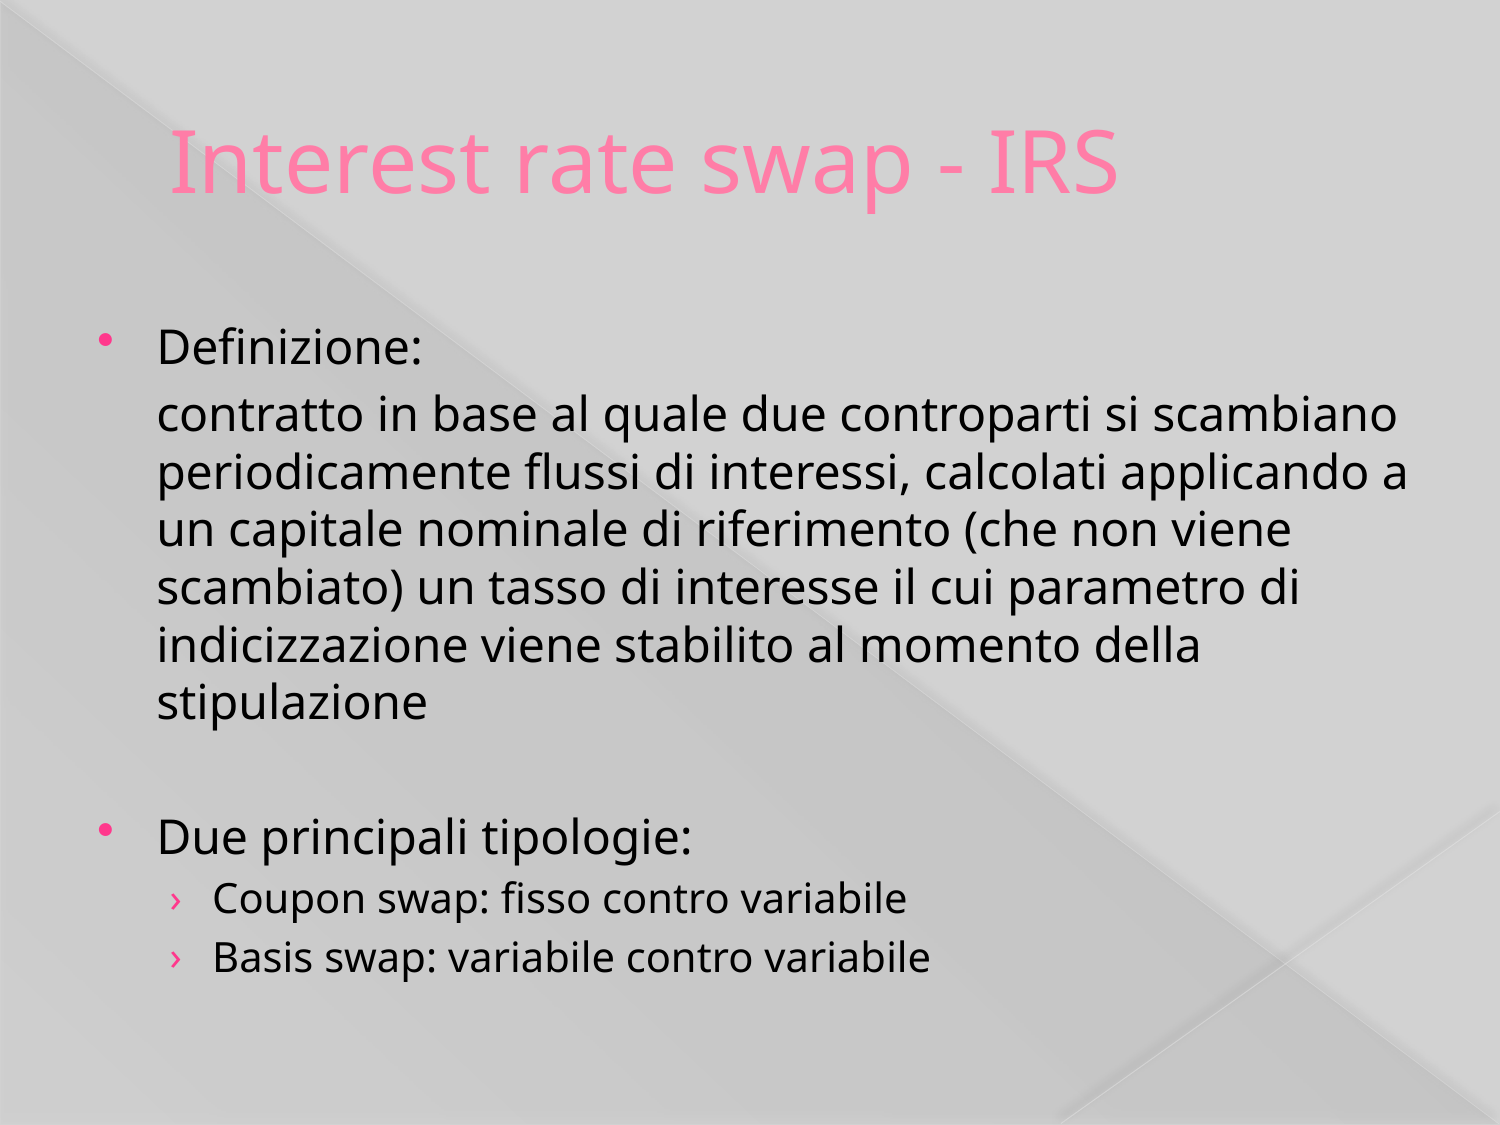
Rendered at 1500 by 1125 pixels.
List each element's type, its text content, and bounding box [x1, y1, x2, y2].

title Interest rate swap - IRS [75, 43, 1425, 274]
list Definizione: contratto in base al quale due controparti si scambiano periodicamente flussi di interessi, calcolati applicando a un capitale nominale di riferimento (che non viene scambiato) un tasso di interesse il cui parametro di indicizzazione viene stabilito al momento della stipulazione Due principali tipologie: Coupon swap: fisso contro variabile Basis swap: variabile contro variabile [75, 308, 1425, 1059]
